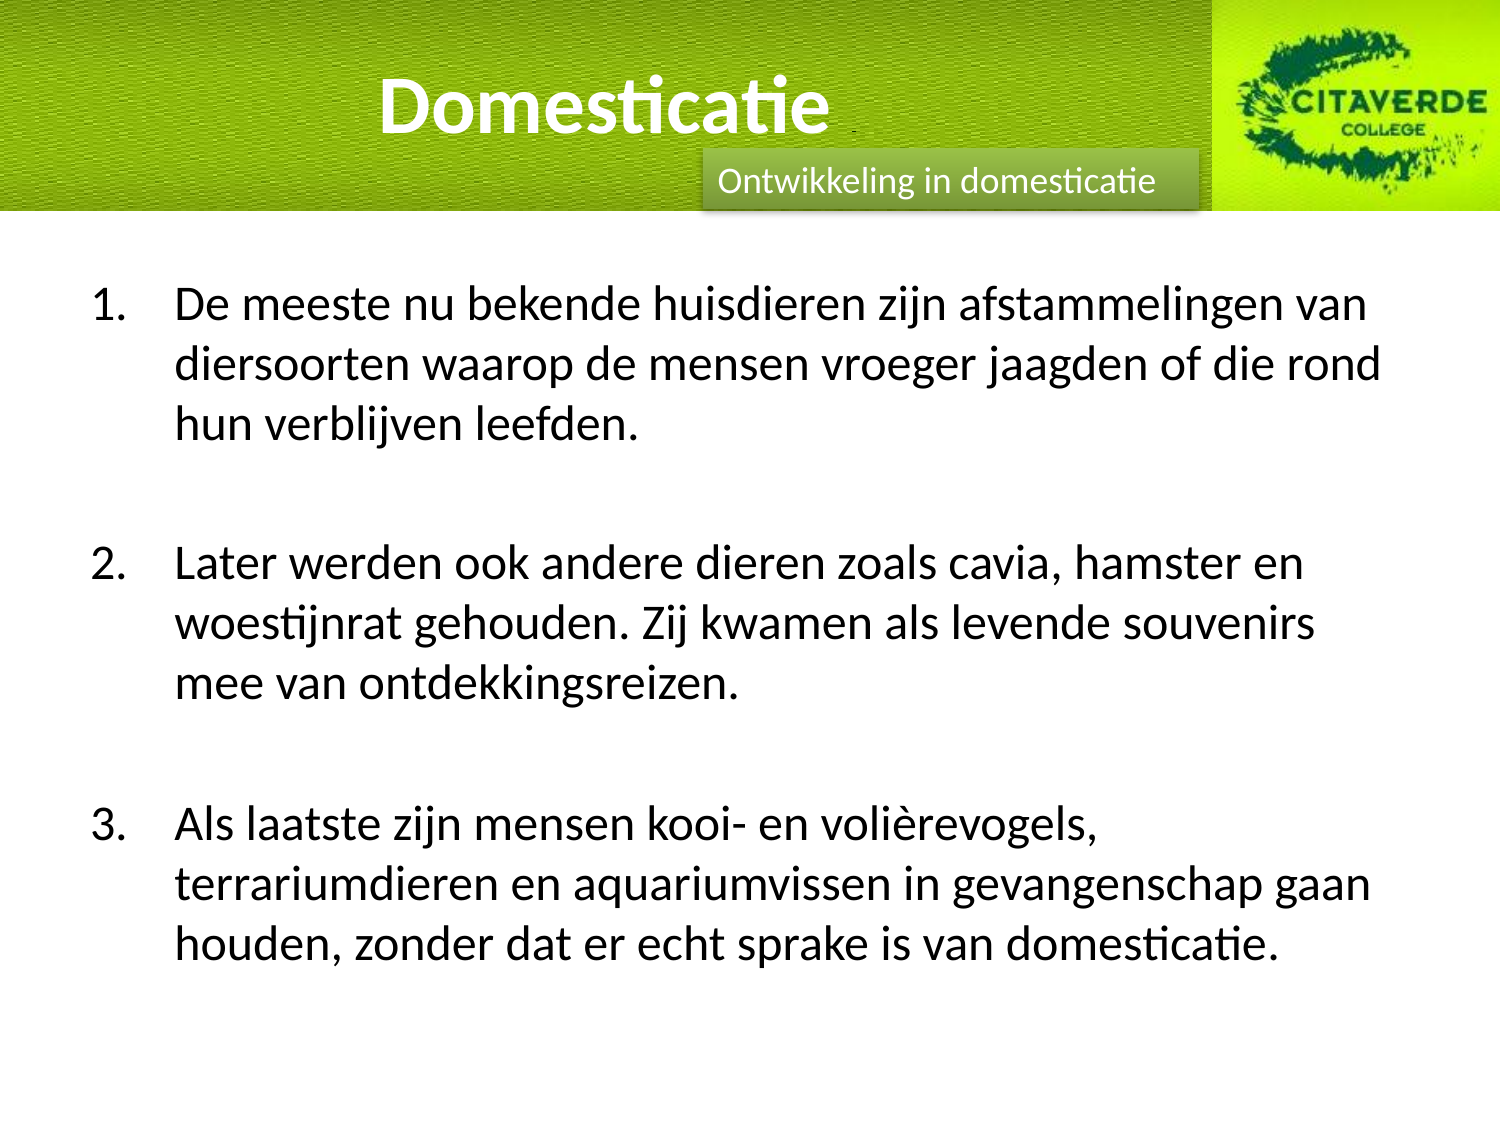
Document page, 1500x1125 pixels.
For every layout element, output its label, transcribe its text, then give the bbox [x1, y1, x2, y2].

picture [0, 0, 1500, 212]
list De meeste nu bekende huisdieren zijn afstammelingen van diersoorten waarop de mensen vroeger jaagden of die rond hun verblijven leefden. Later werden ook andere dieren zoals cavia, hamster en woestijnrat gehouden. Zij kwamen als levende souvenirs mee van ontdekkingsreizen. Als laatste zijn mensen kooi- en volièrevogels, terrariumdieren en aquariumvissen in gevangenschap gaan houden, zonder dat er echt sprake is van domesticatie. [74, 262, 1426, 1006]
